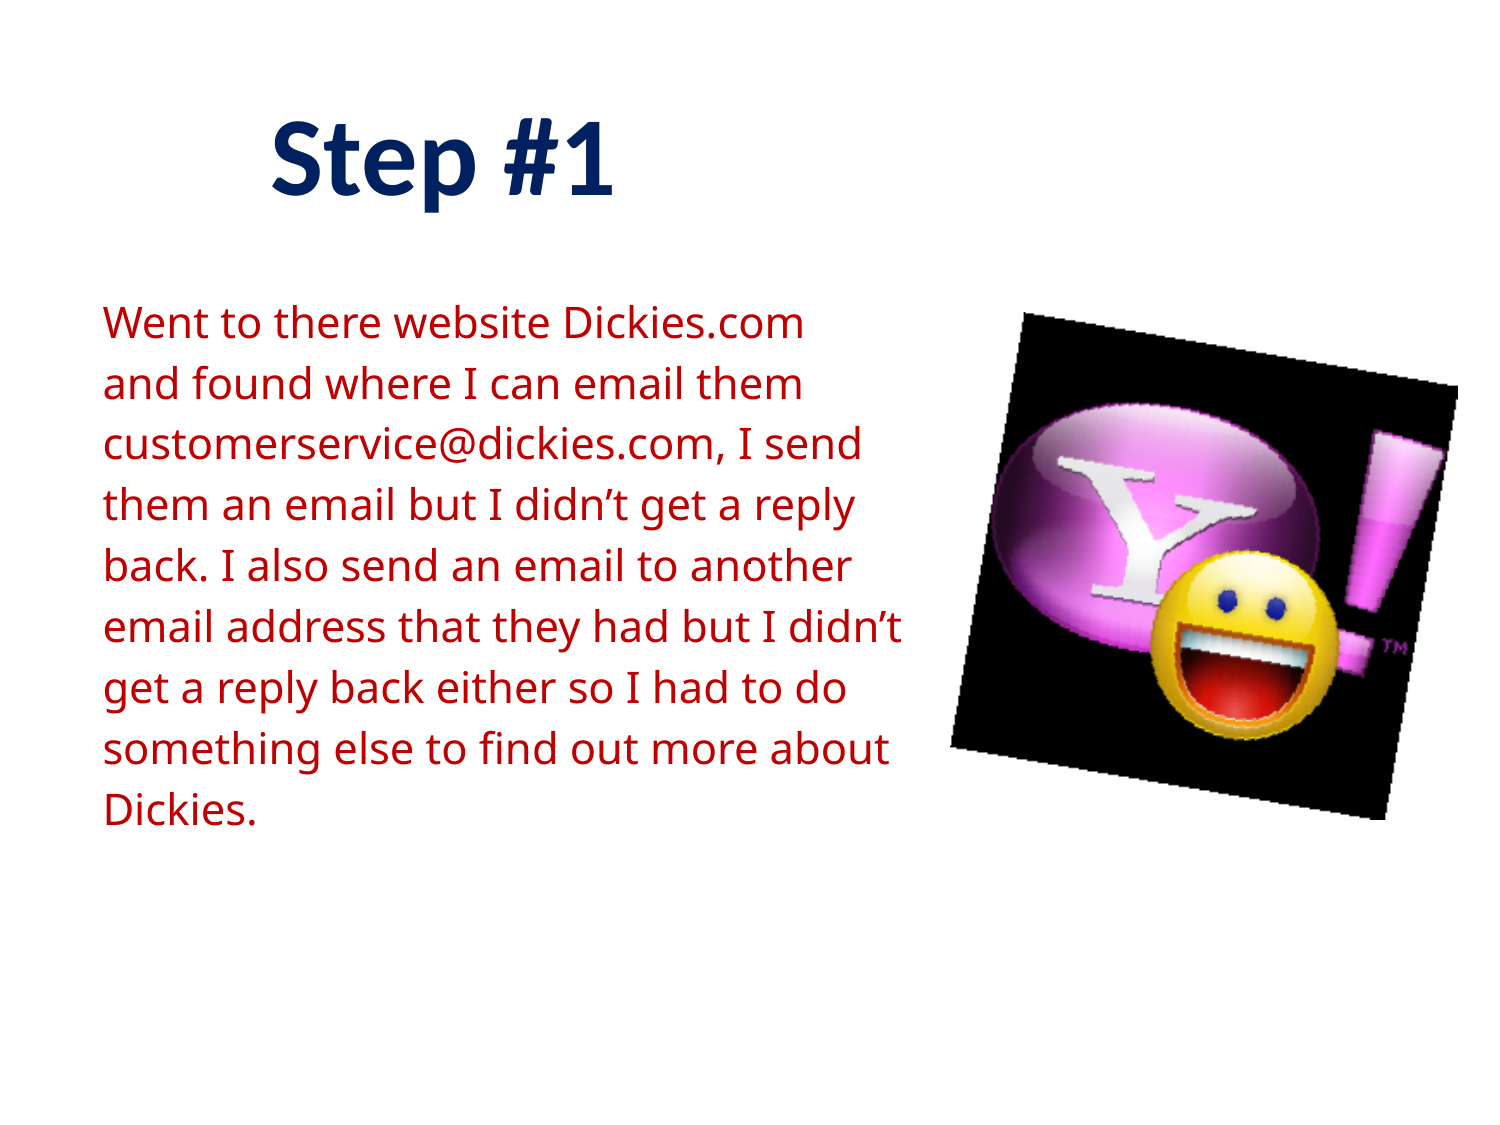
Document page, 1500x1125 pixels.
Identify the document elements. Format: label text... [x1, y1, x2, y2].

picture [950, 312, 1458, 820]
list Went to there website Dickies.com and found where I can email them customerservice@dickies.com, I send them an email but I didn’t get a reply back. I also send an email to another email address that they had but I didn’t get a reply back either so I had to do something else to find out more about Dickies. [87, 287, 925, 900]
text_box Step #1 [255, 74, 633, 225]
